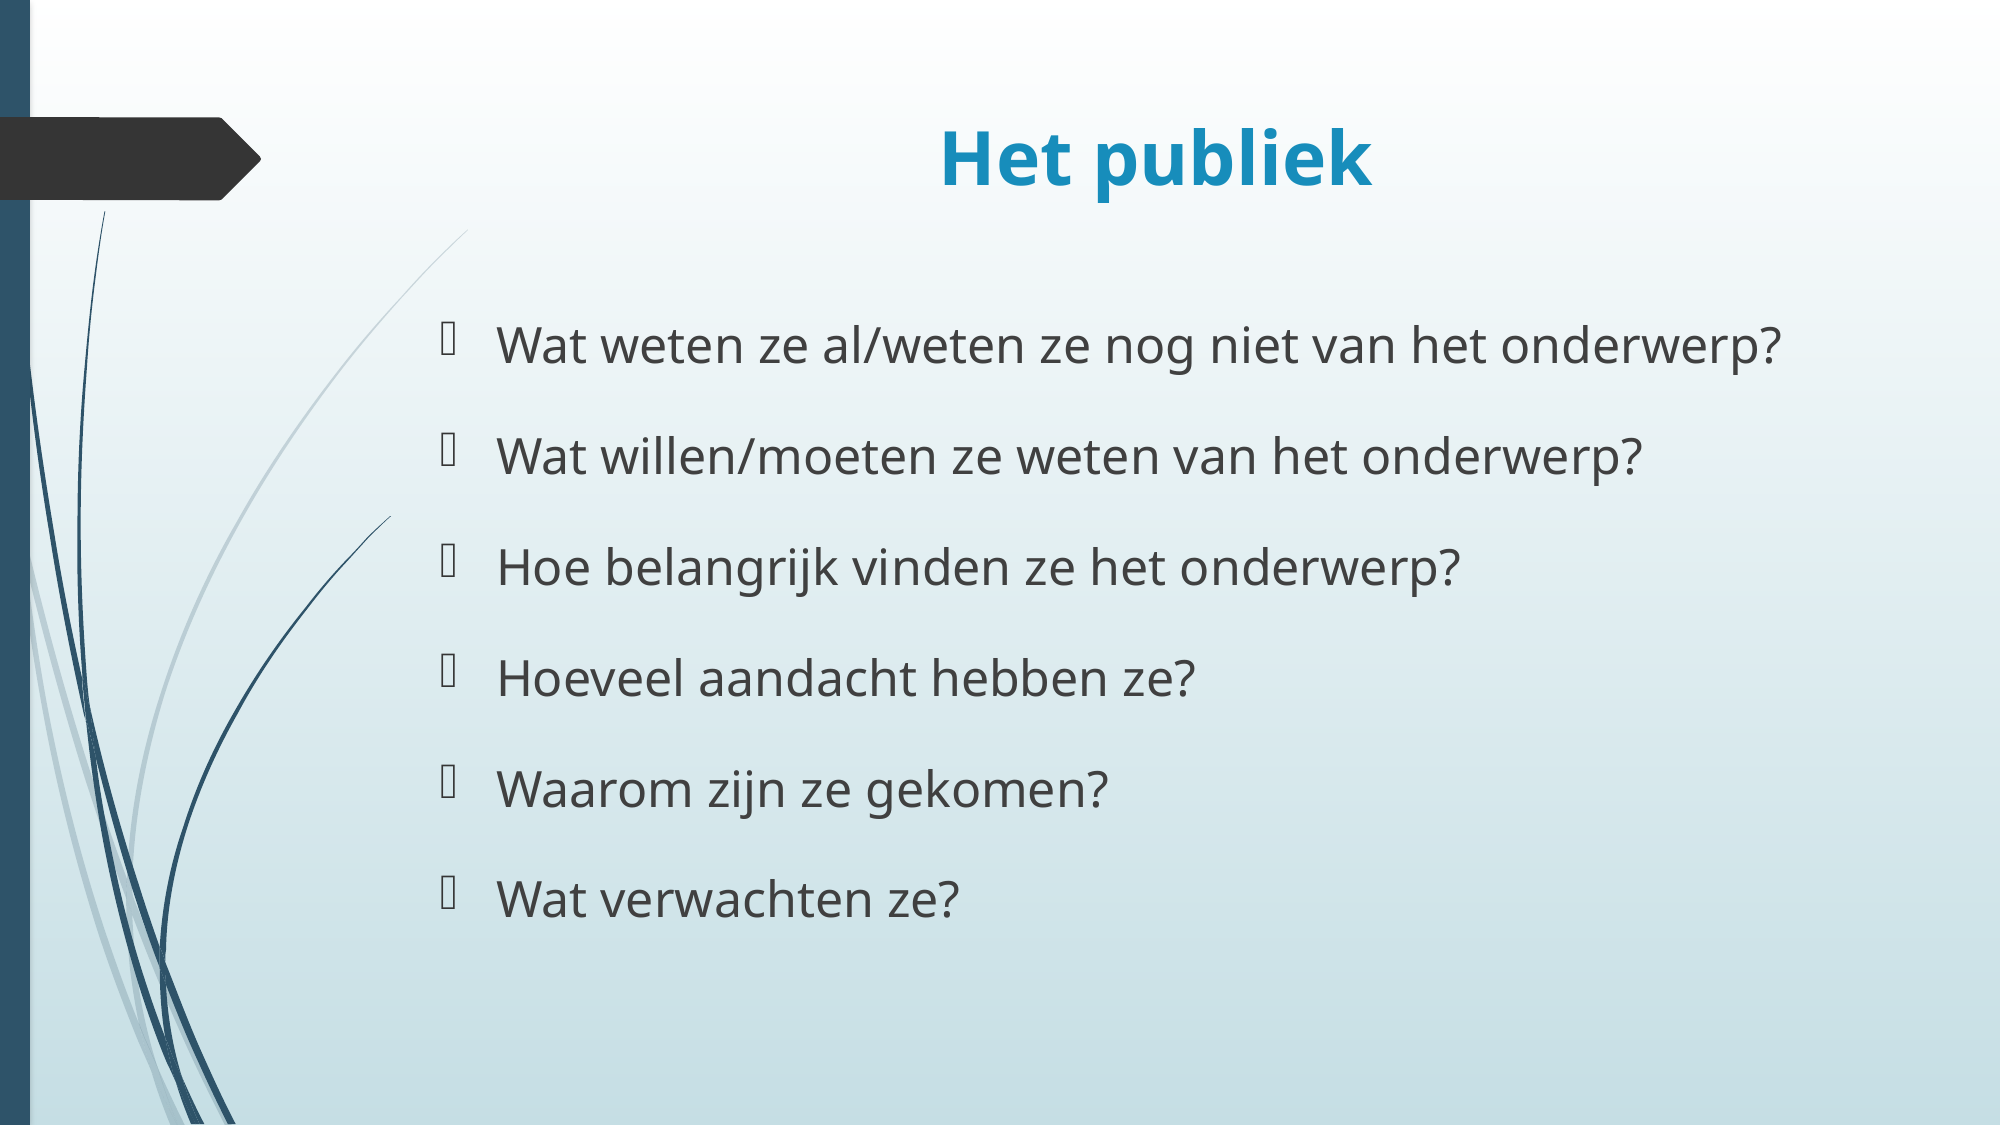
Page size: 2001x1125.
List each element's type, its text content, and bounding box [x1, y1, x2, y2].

title Het publiek [424, 102, 1888, 276]
list Wat weten ze al/weten ze nog niet van het onderwerp? Wat willen/moeten ze weten van het onderwerp? Hoe belangrijk vinden ze het onderwerp? Hoeveel aandacht hebben ze? Waarom zijn ze gekomen? Wat verwachten ze? [424, 276, 1888, 970]
